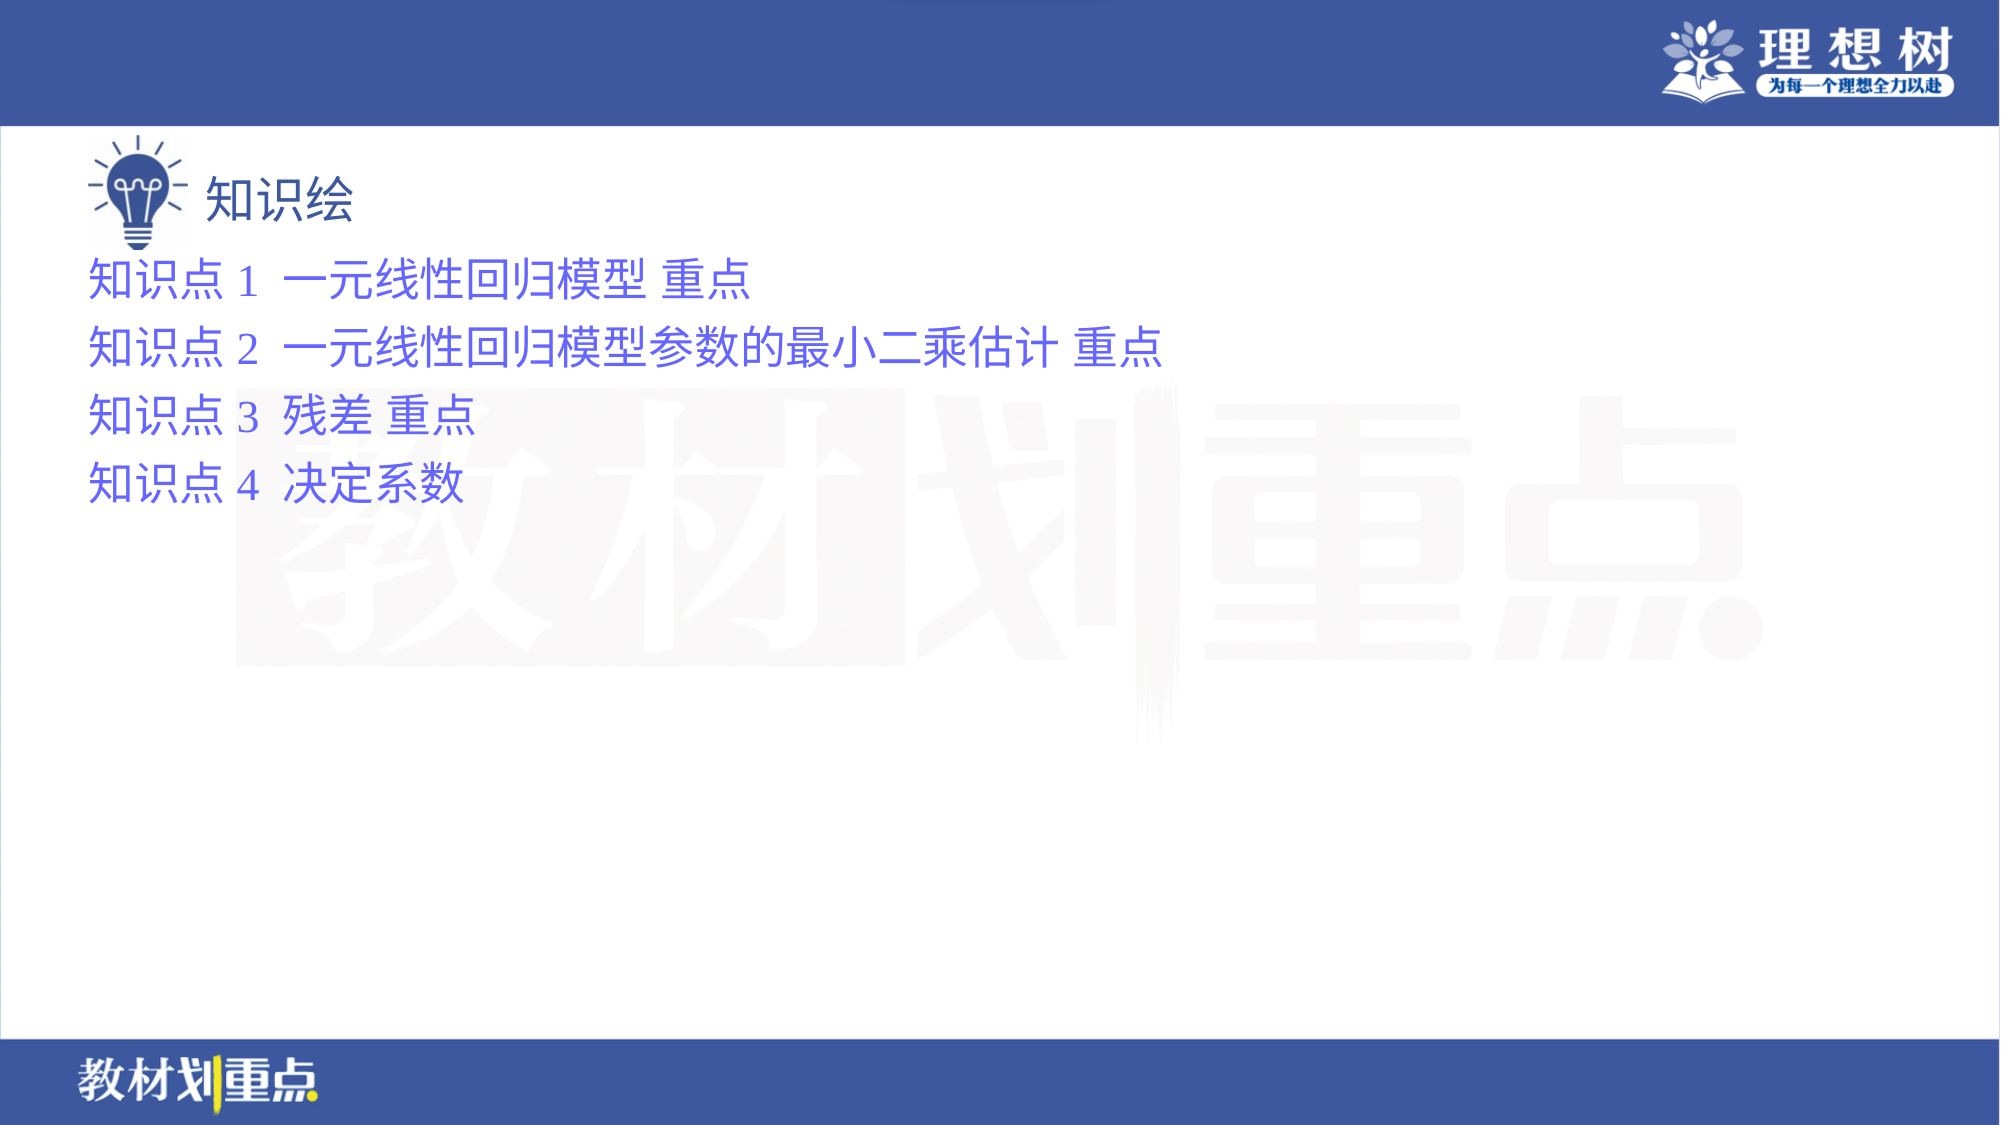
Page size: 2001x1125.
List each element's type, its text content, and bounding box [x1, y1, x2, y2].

text_box 知识点2 一元线性回归模型参数的最小二乘估计 重点 [88, 309, 1911, 370]
text_box 知识绘 [205, 155, 501, 240]
text_box 知识点1 一元线性回归模型 重点 [88, 240, 1911, 302]
text_box 知识点3 残差 重点 [88, 376, 1911, 438]
picture [0, 0, 2000, 1125]
